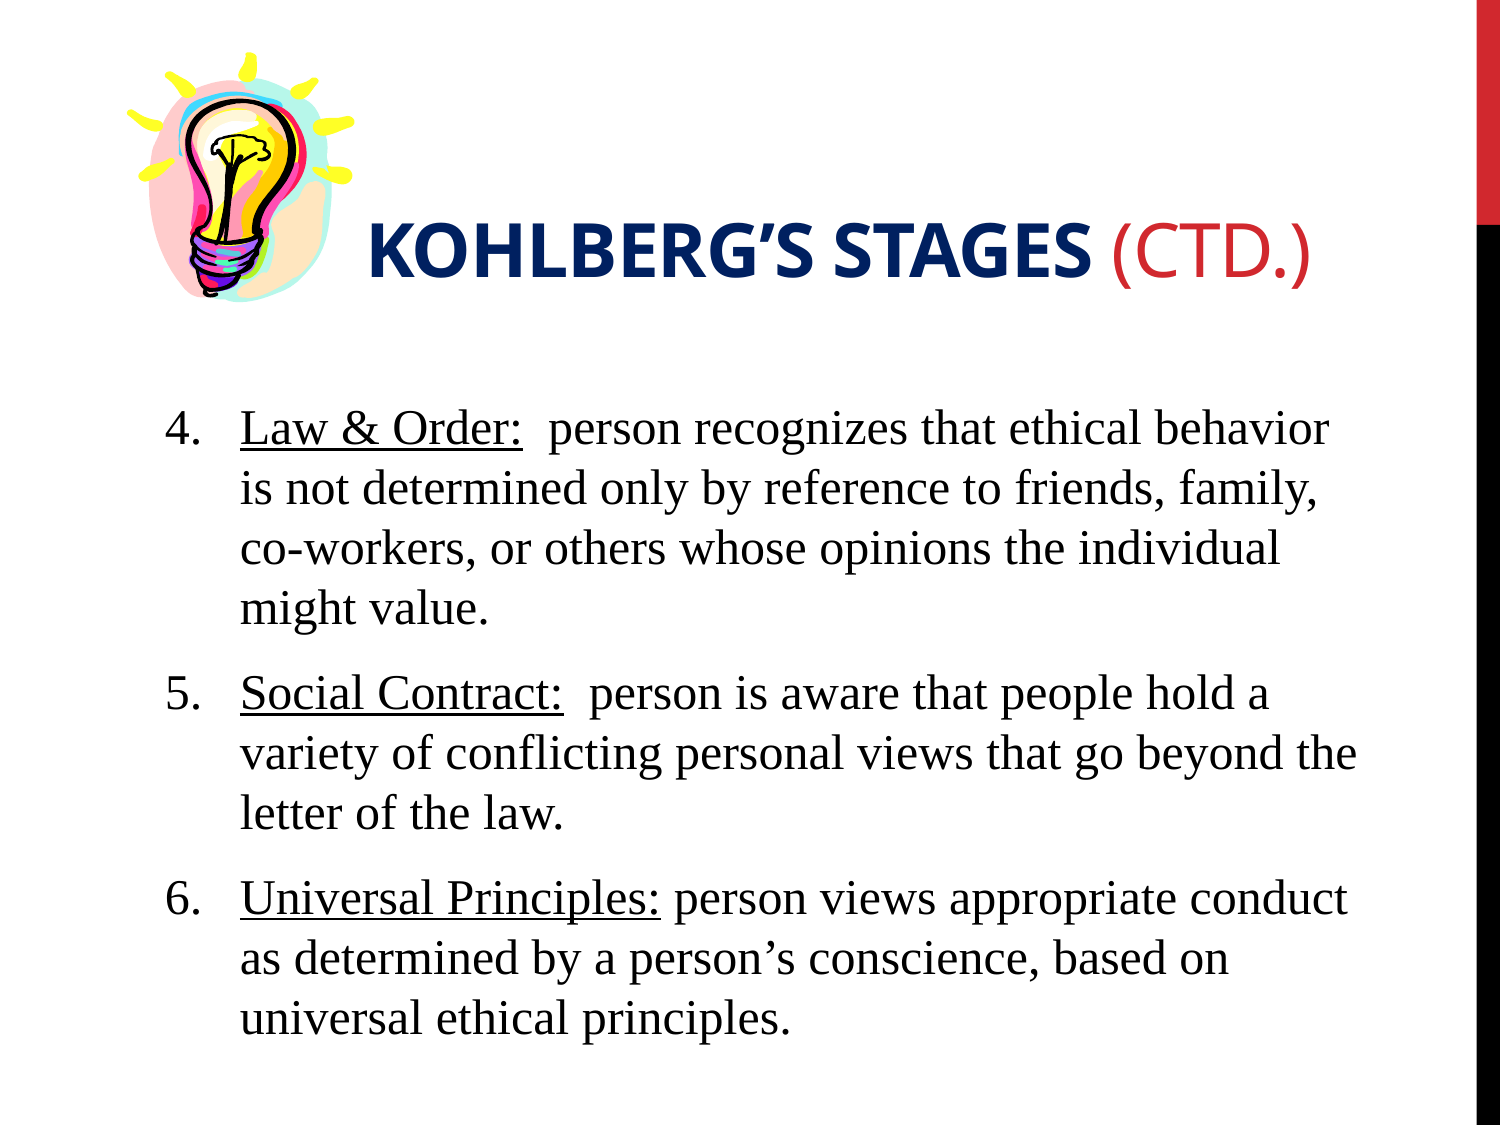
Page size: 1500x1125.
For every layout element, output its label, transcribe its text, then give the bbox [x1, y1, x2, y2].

title Kohlberg’s Stages (Ctd.) [367, 112, 1500, 300]
picture [124, 49, 358, 305]
text_box Law & Order: person recognizes that ethical behavior is not determined only by reference to friends, family, co-workers, or others whose opinions the individual might value. Social Contract: person is aware that people hold a variety of conflicting personal views that go beyond the letter of the law. Universal Principles: person views appropriate conduct as determined by a person’s conscience, based on universal ethical principles. [150, 387, 1388, 1125]
